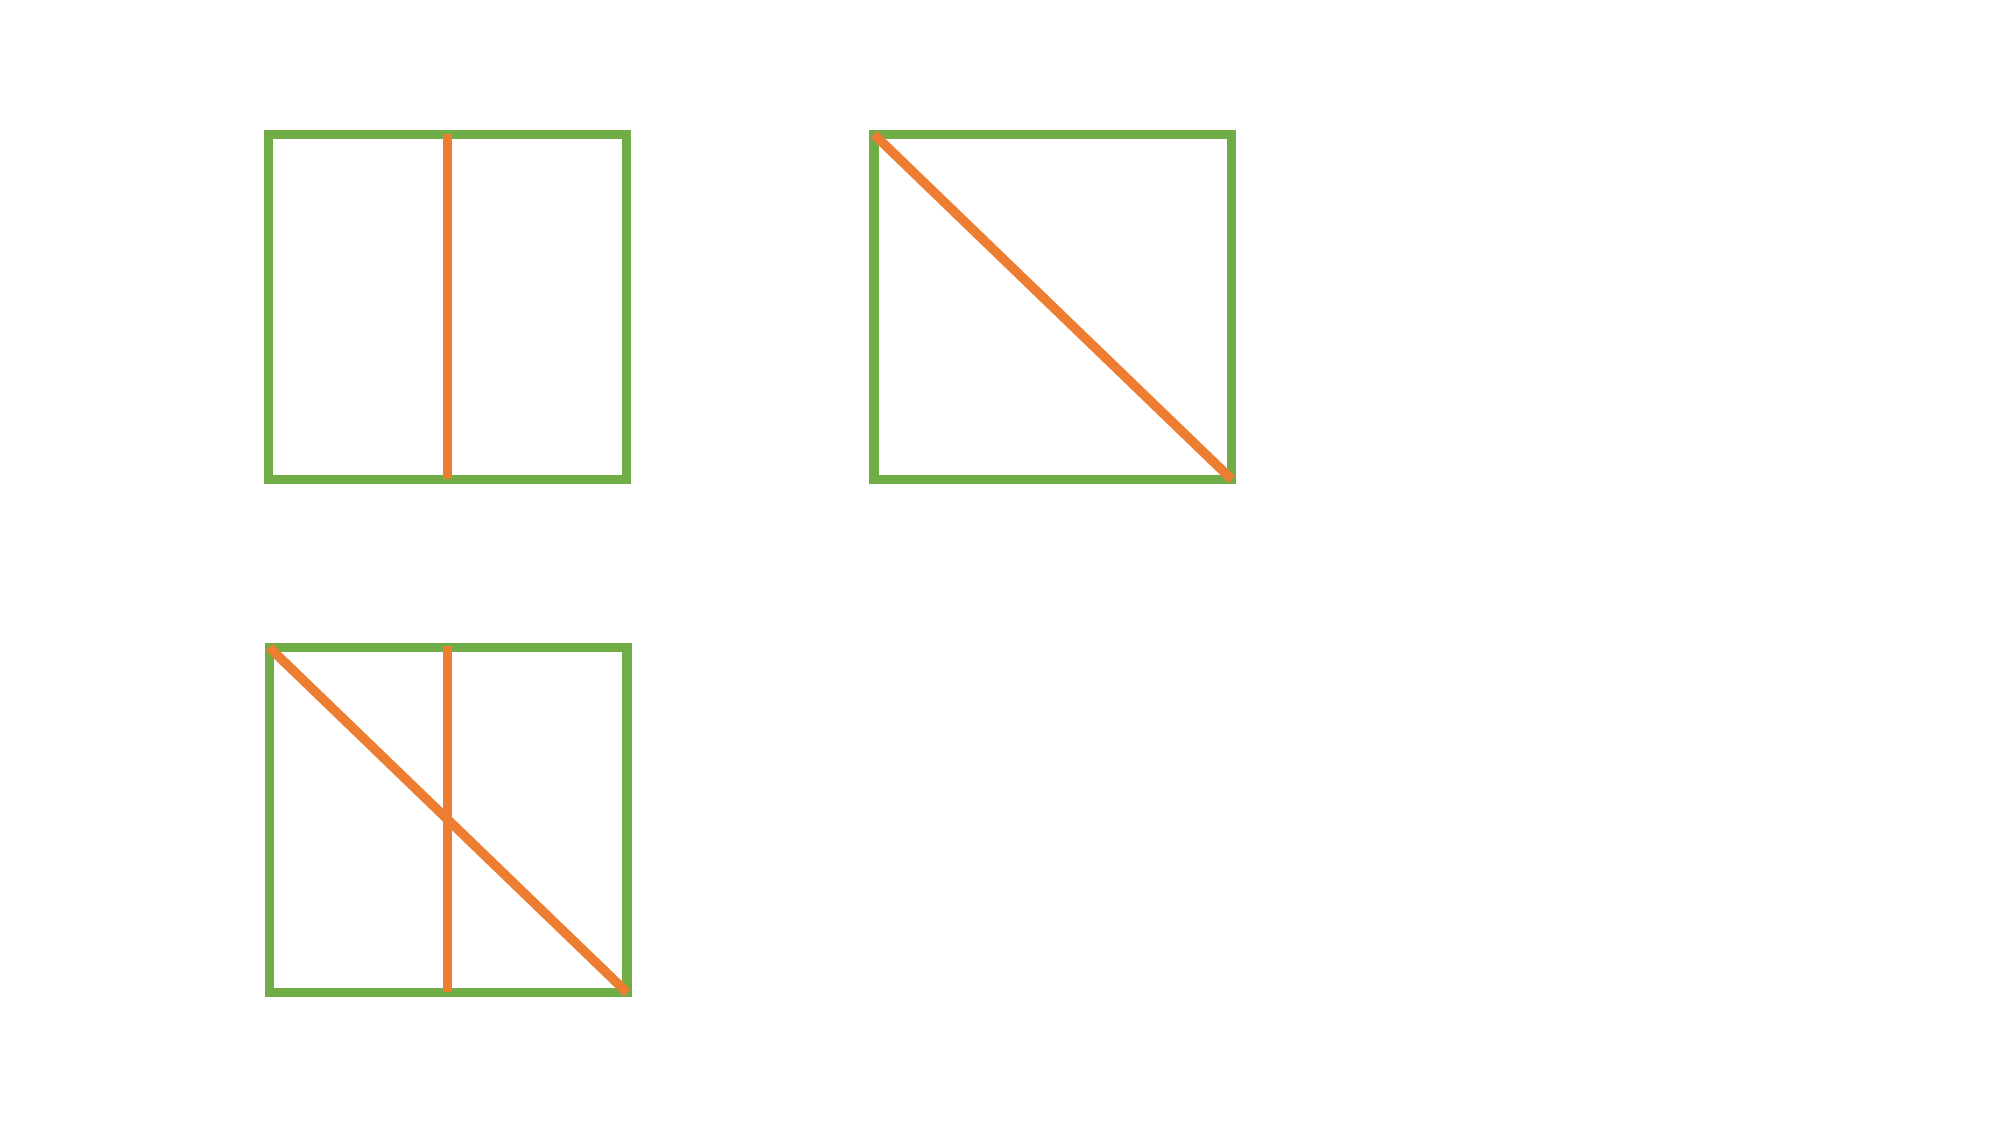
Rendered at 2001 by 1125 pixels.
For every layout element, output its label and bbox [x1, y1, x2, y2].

text_box [268, 133, 627, 481]
text_box [269, 647, 628, 993]
text_box [873, 134, 1232, 480]
